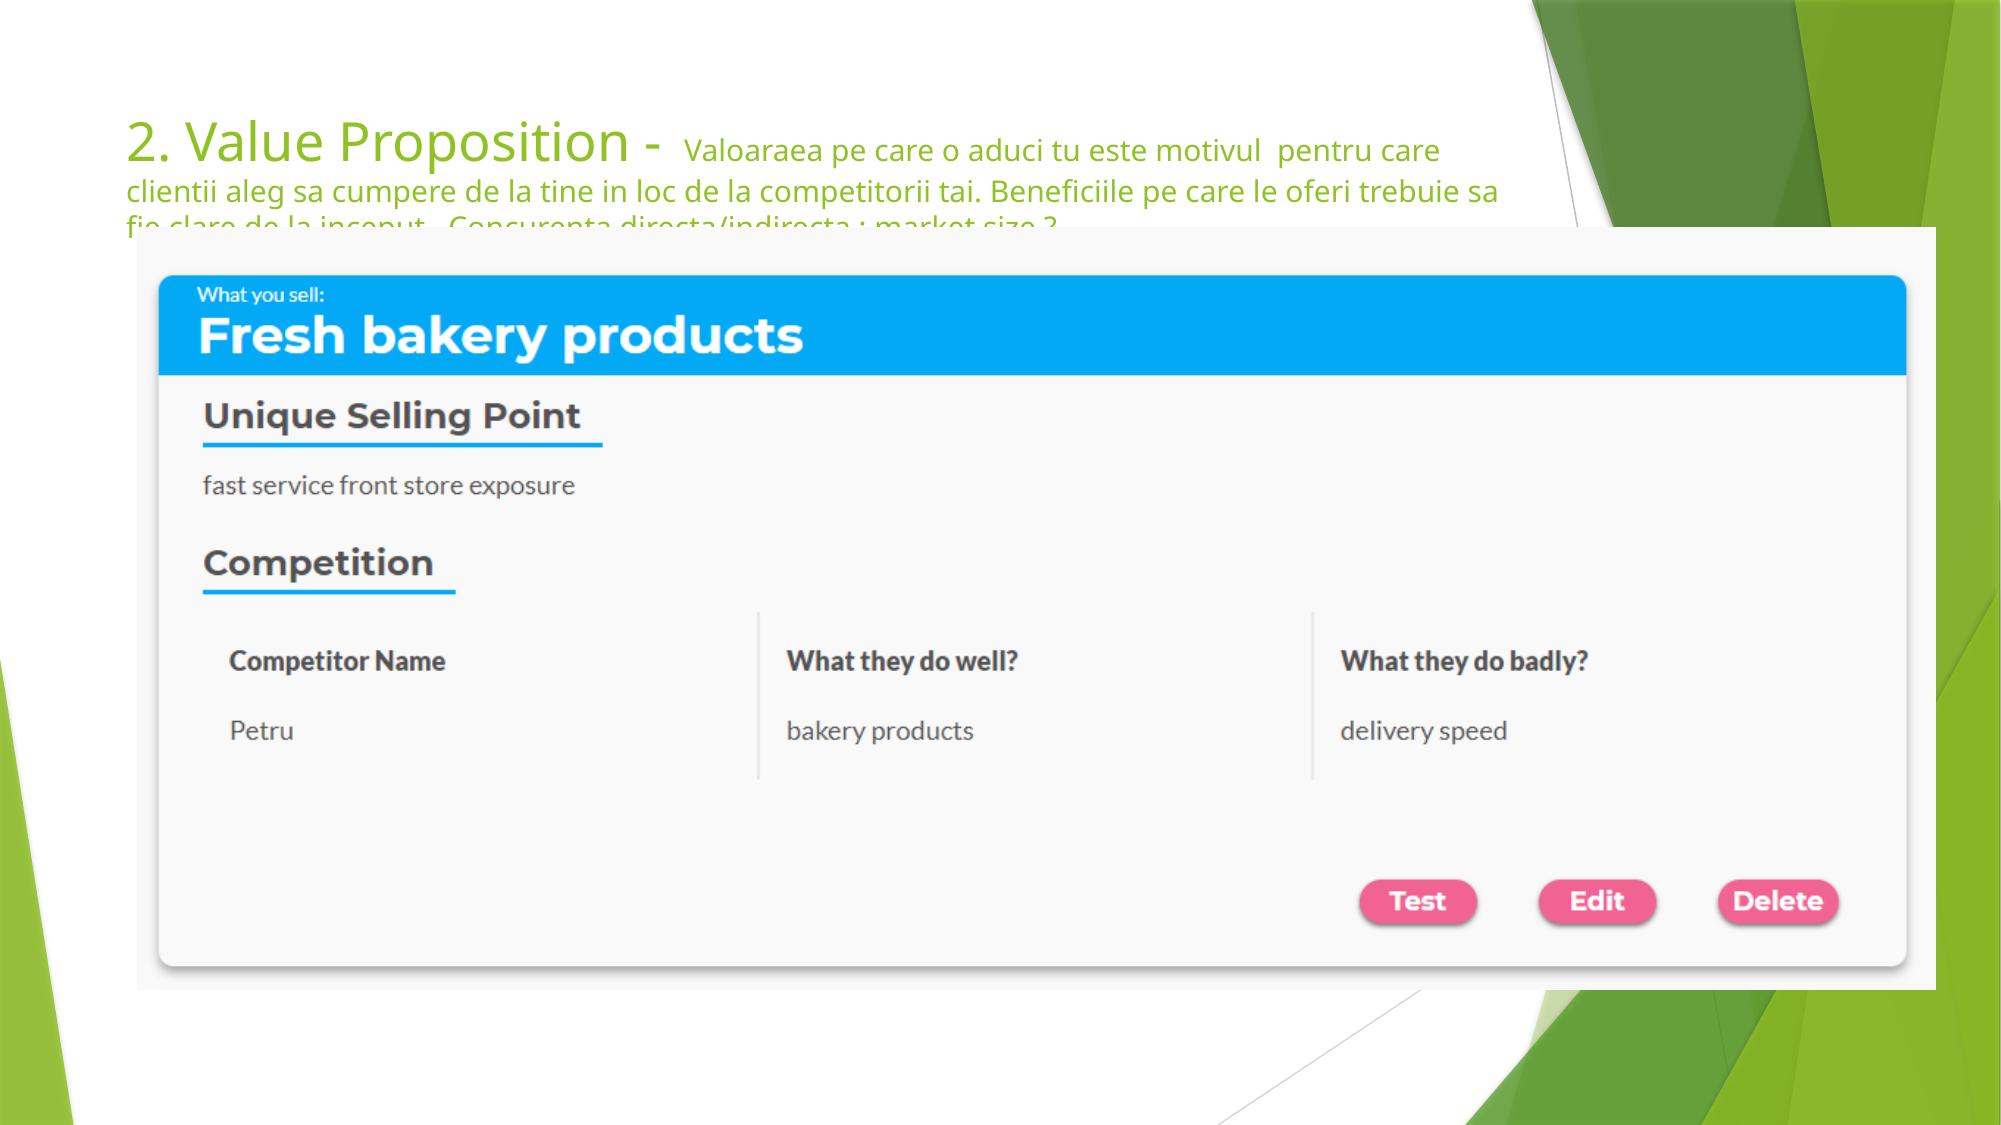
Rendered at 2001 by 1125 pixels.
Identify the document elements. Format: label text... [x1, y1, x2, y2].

picture [136, 227, 1936, 991]
title 2. Value Proposition - Valoaraea pe care o aduci tu este motivul pentru care clientii aleg sa cumpere de la tine in loc de la competitorii tai. Beneficiile pe care le oferi trebuie sa fie clare de la inceput . Concurenta directa/indirecta ; market size ? [111, 99, 1522, 317]
